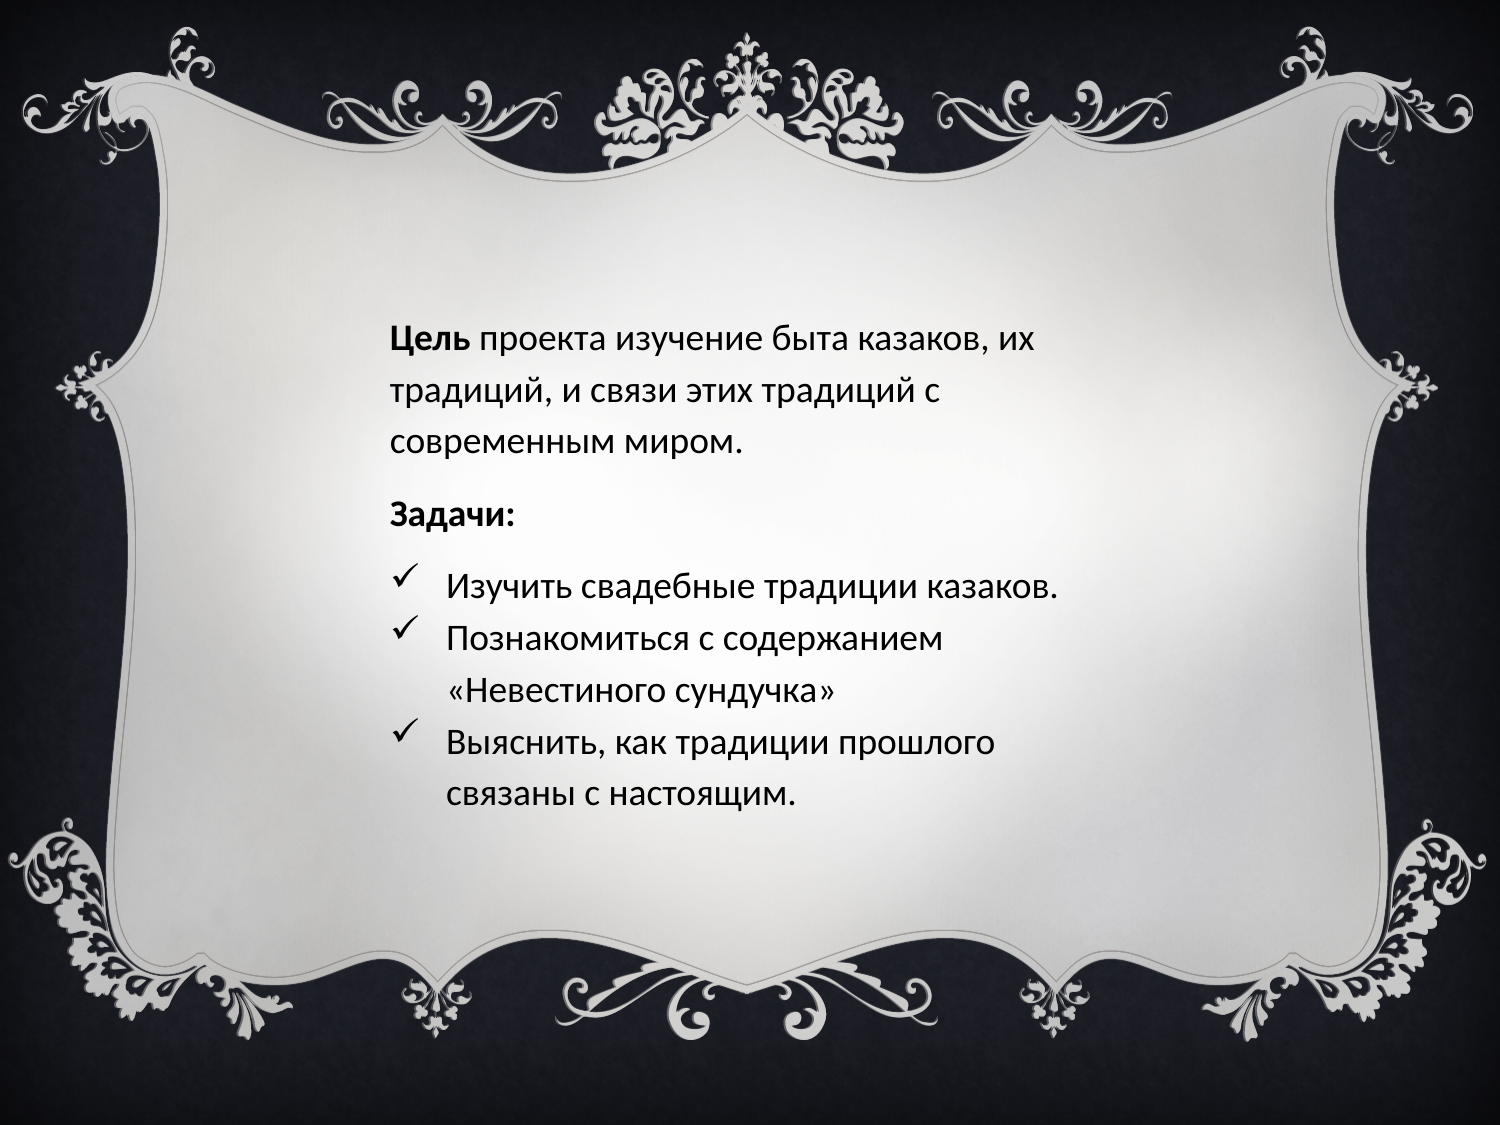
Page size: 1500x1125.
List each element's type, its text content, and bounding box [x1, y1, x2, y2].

picture [0, 0, 1500, 1125]
text_box Цель проекта изучение быта казаков, их традиций, и связи этих традиций с современным миром. Задачи: Изучить свадебные традиции казаков. Познакомиться с содержанием «Невестиного сундучка» Выяснить, как традиции прошлого связаны с настоящим. [374, 298, 1125, 821]
